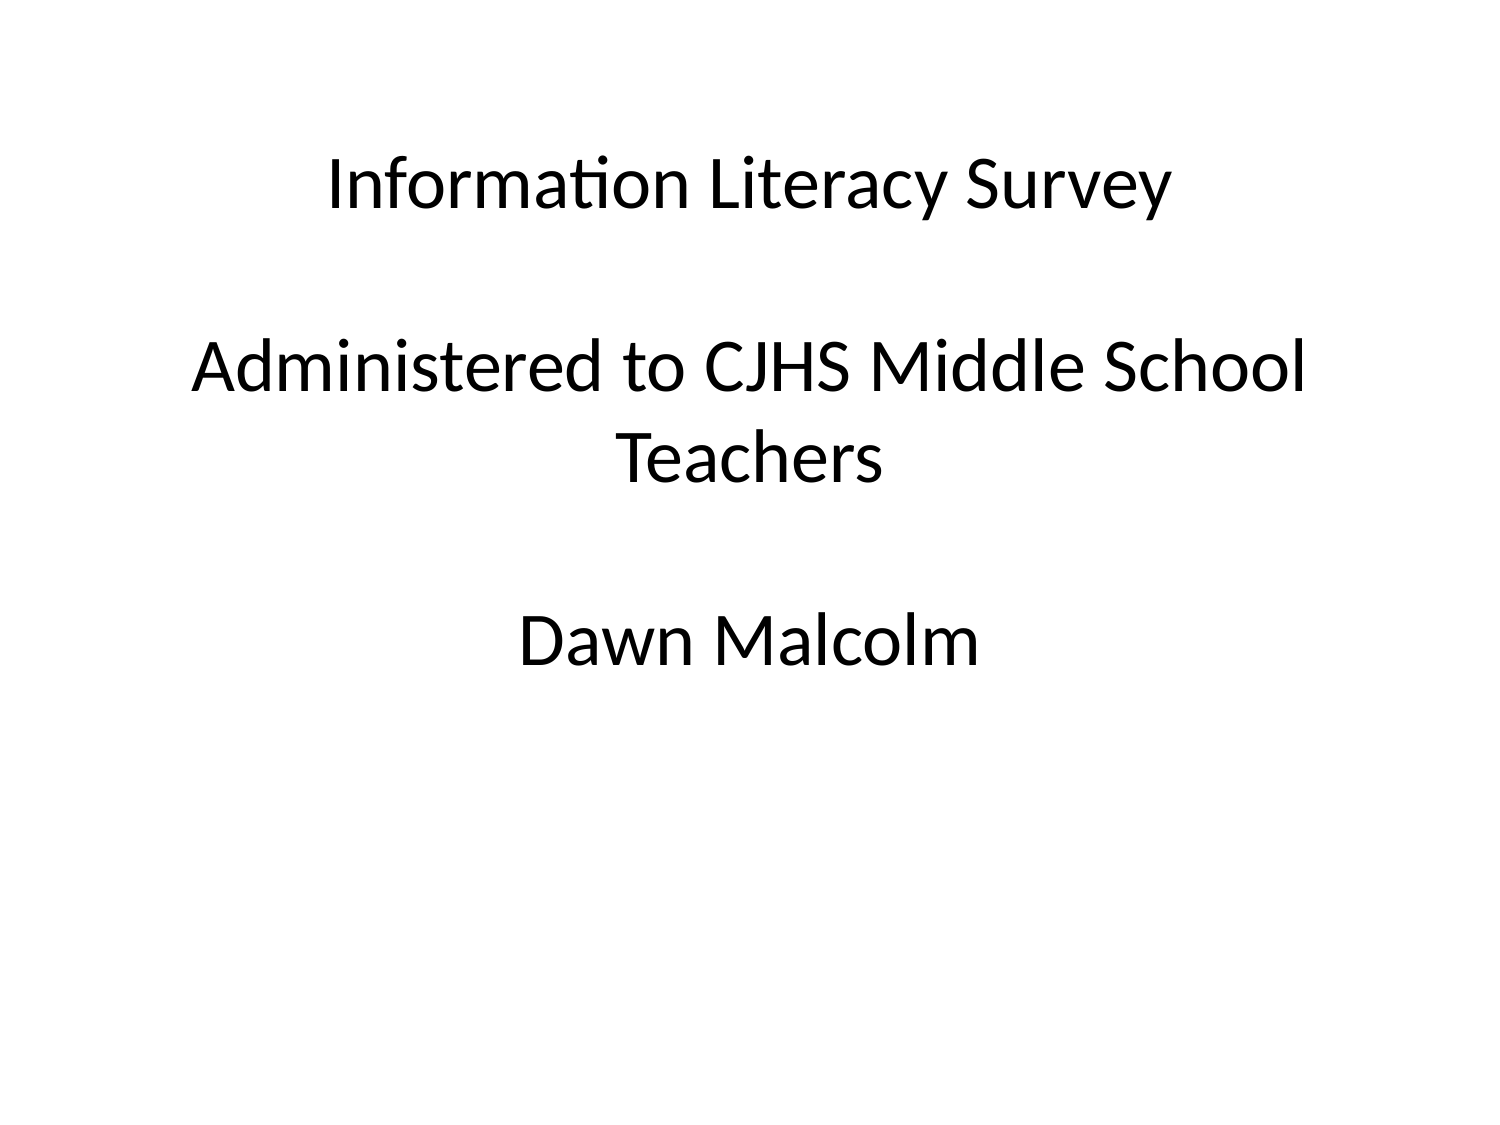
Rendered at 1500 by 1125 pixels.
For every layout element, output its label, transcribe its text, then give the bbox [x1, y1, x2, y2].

title Information Literacy Survey Administered to CJHS Middle School Teachers Dawn Malcolm [75, 125, 1425, 963]
